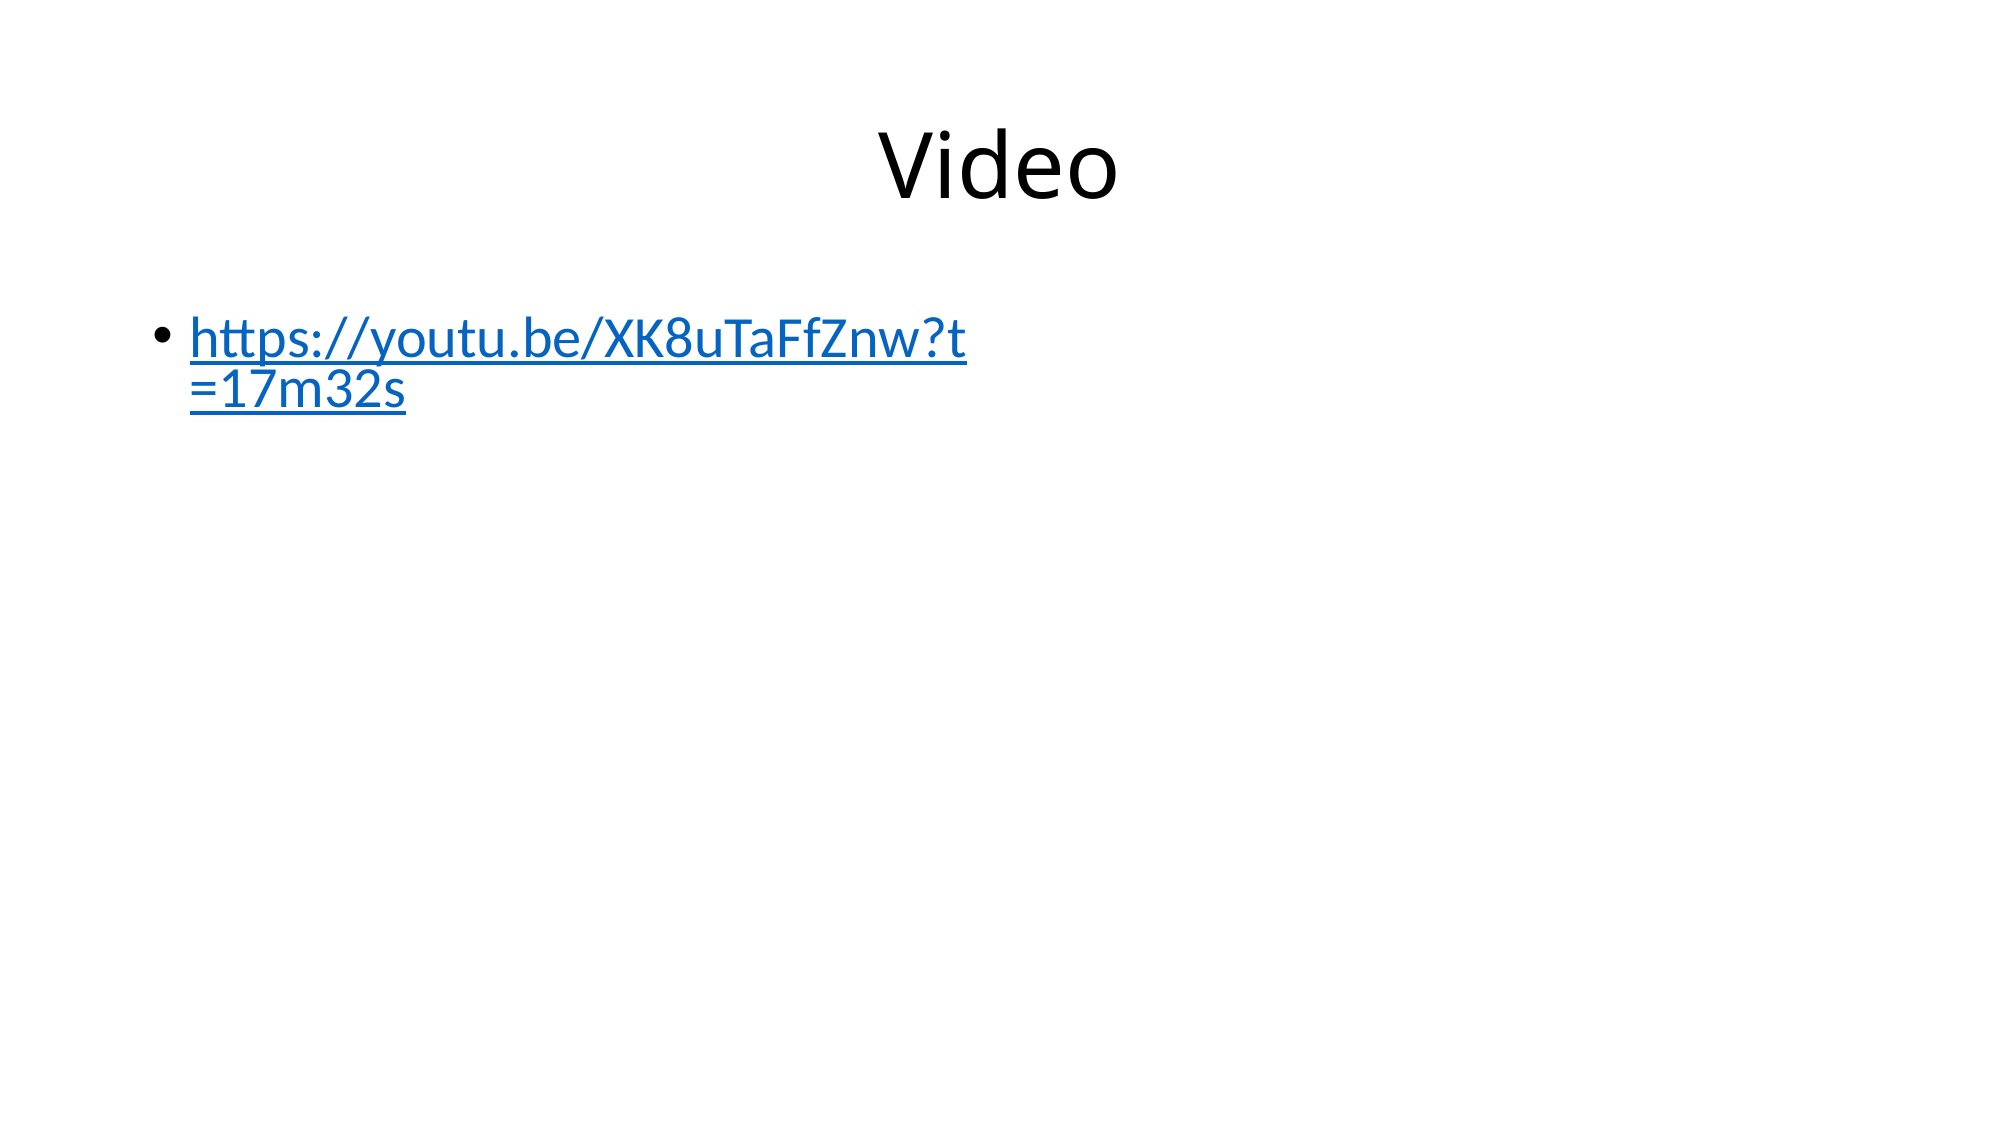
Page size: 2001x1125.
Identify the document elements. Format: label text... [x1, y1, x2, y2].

title Video [137, 59, 1863, 278]
list https://youtu.be/XK8uTaFfZnw?t=17m32s [137, 299, 988, 1014]
